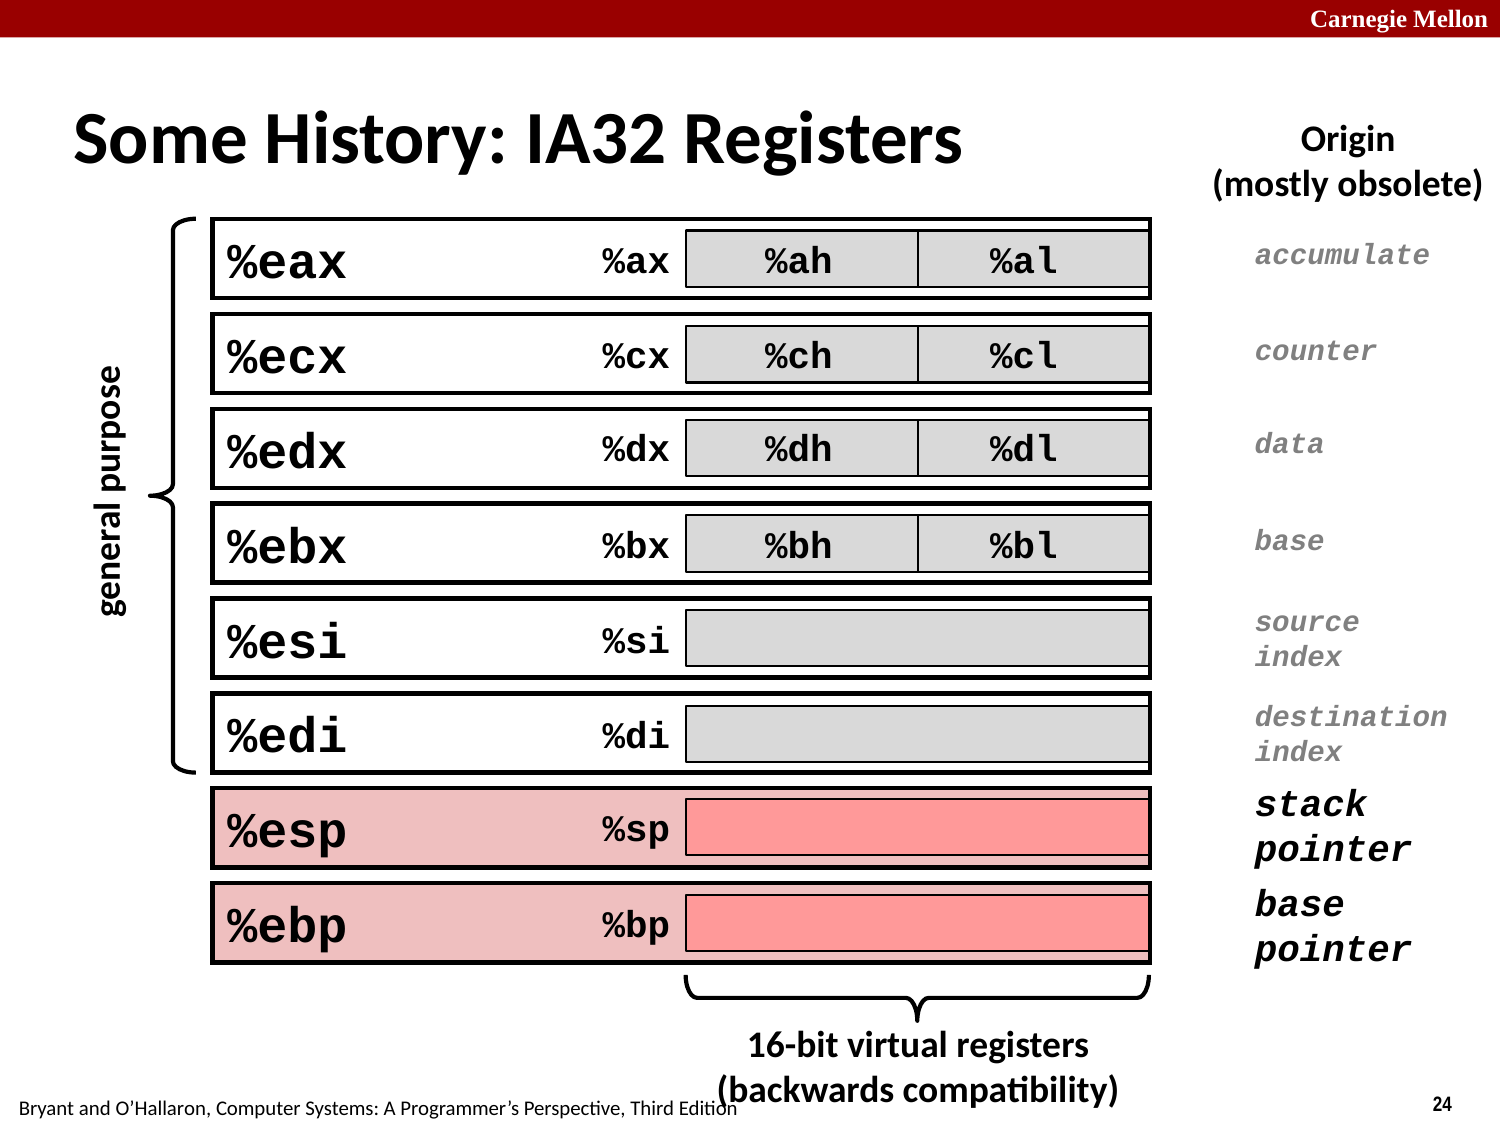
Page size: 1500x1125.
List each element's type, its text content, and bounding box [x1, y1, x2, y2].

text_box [212, 218, 1151, 963]
text_box source index [1239, 594, 1393, 680]
text_box general purpose [74, 351, 135, 633]
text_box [686, 230, 1150, 288]
text_box data [1239, 416, 1340, 467]
text_box [685, 974, 1149, 1012]
text_box accumulate [1240, 228, 1445, 278]
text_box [686, 515, 1150, 572]
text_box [686, 326, 1150, 383]
title Some History: IA32 Registers [58, 71, 1305, 197]
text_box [686, 419, 1150, 477]
text_box destination index [1240, 689, 1463, 775]
text_box Origin (mostly obsolete) [1197, 106, 1499, 212]
text_box counter [1239, 323, 1393, 374]
text_box base pointer [1240, 871, 1428, 977]
text_box stack pointer [1240, 771, 1428, 871]
text_box 16-bit virtual registers (backwards compatibility) [701, 1012, 1135, 1118]
text_box base [1239, 513, 1340, 564]
text_box [150, 218, 196, 773]
